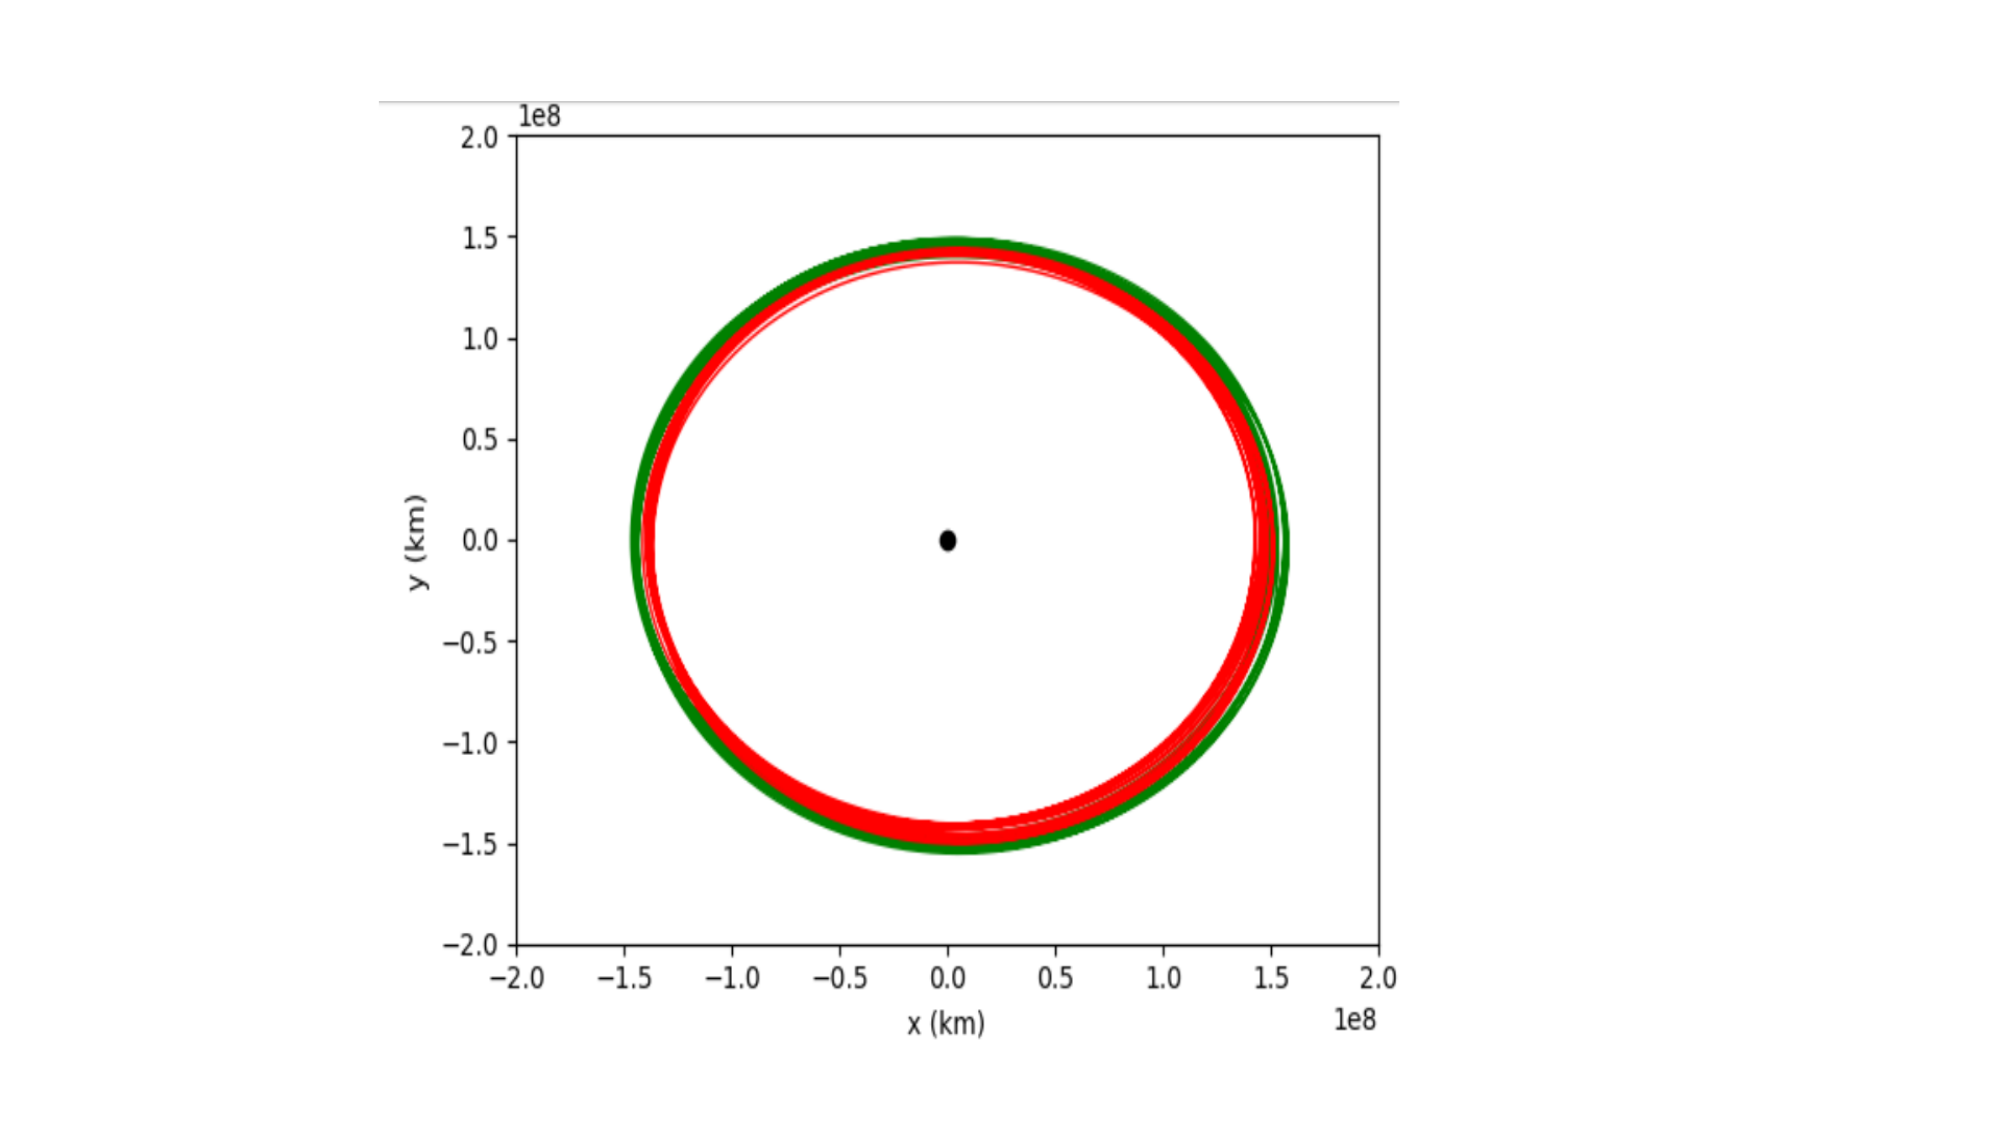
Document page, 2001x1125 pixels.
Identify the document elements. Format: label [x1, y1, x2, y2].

picture [378, 101, 1400, 1055]
